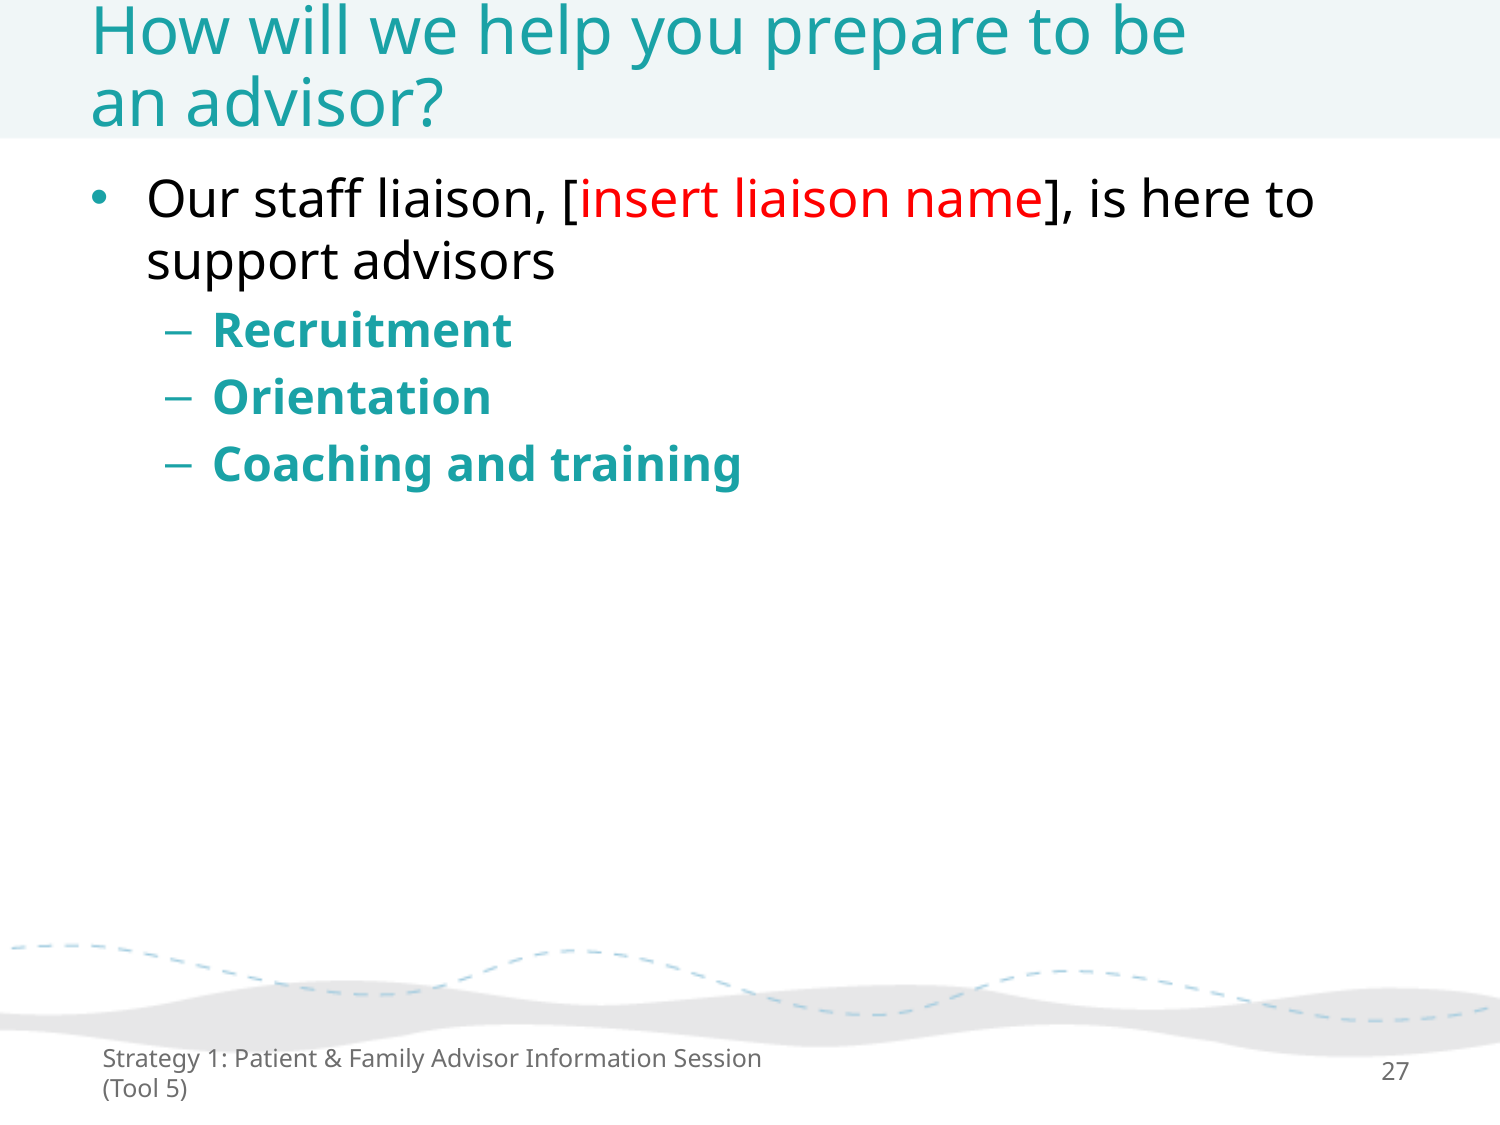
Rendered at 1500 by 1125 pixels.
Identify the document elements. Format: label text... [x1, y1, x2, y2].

slide_number 27 [1074, 1042, 1425, 1103]
picture [0, 0, 1500, 1125]
title How will we help you prepare to be an advisor? [75, 0, 1425, 138]
footer Strategy 1: Patient & Family Advisor Information Session (Tool 5) [87, 1042, 825, 1103]
list Our staff liaison, [insert liaison name], is here to support advisors Recruitment Orientation Coaching and training [75, 157, 1425, 900]
